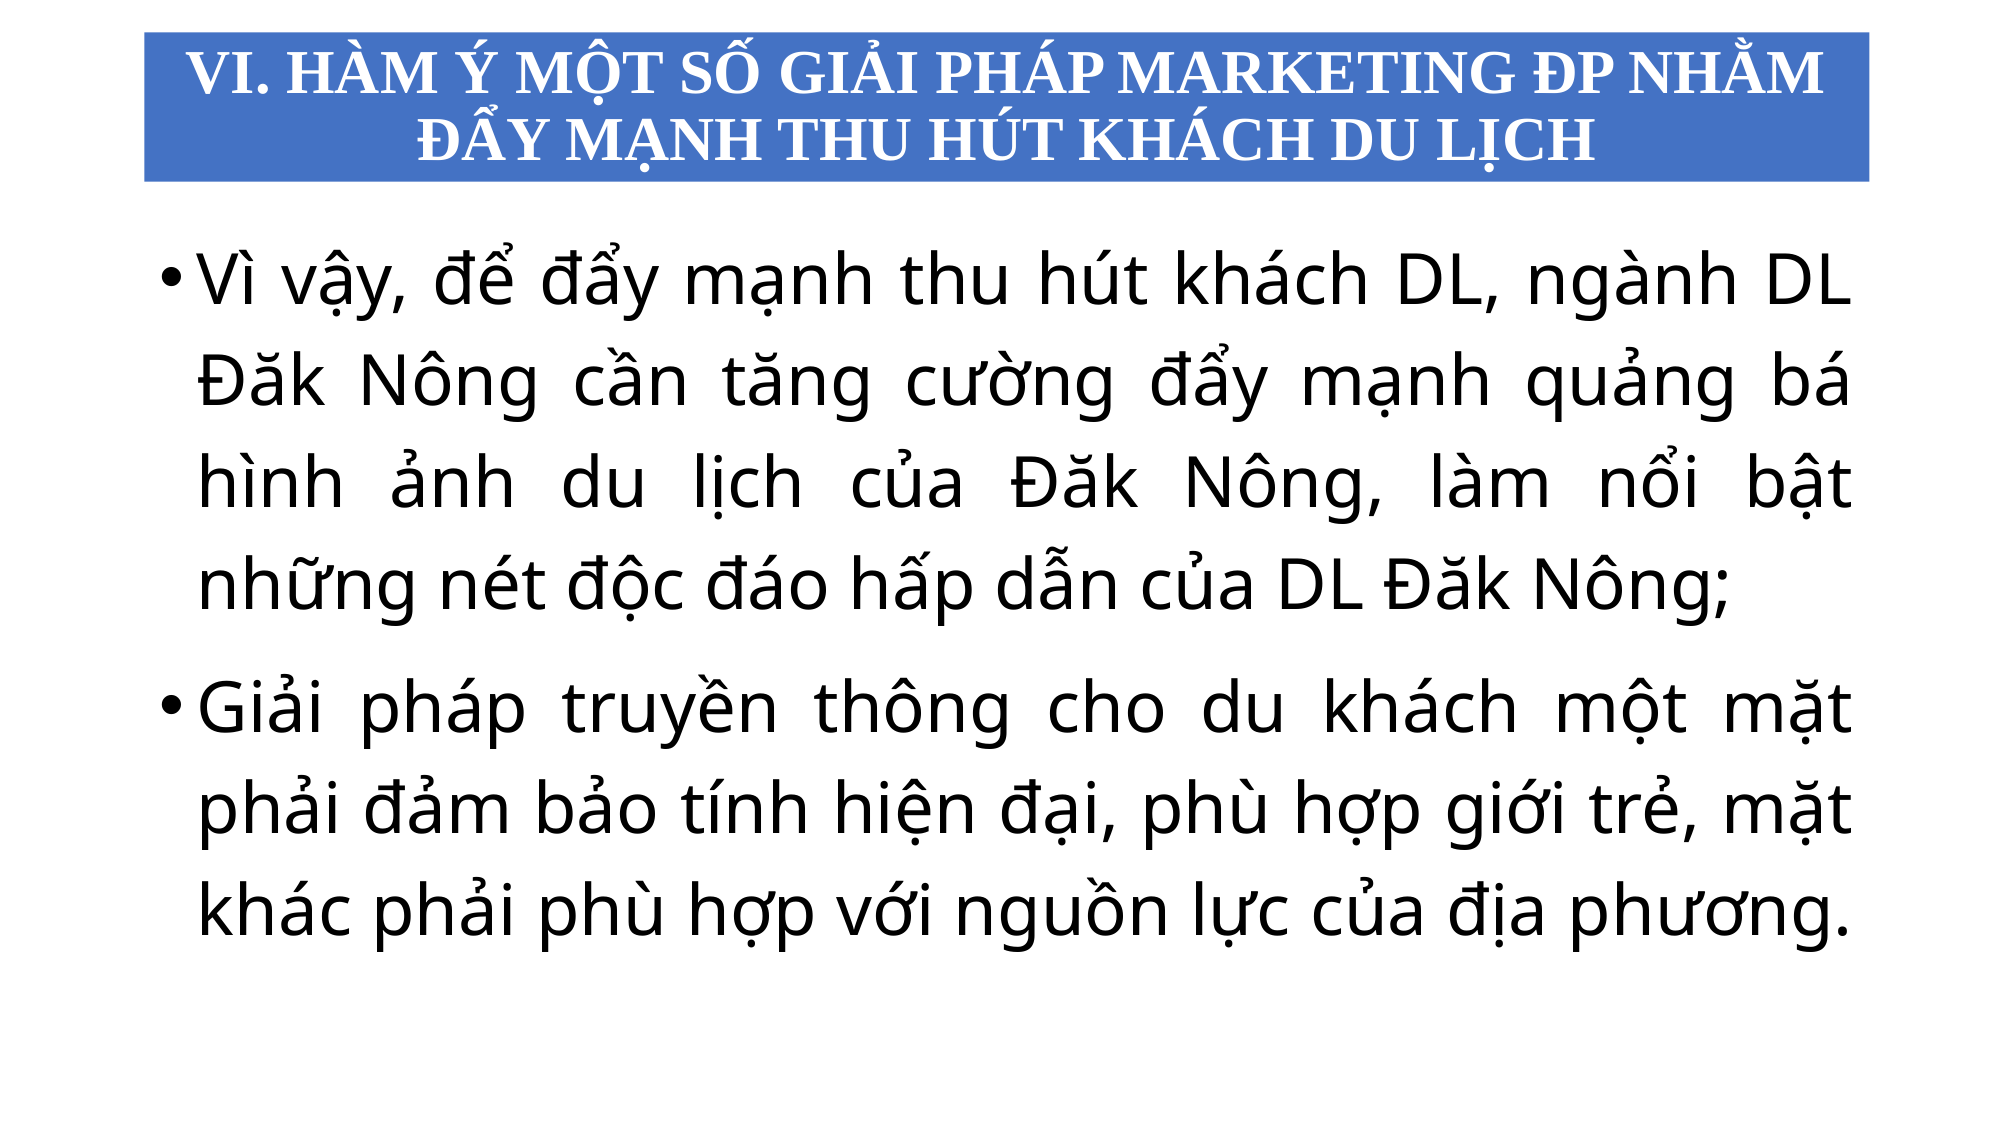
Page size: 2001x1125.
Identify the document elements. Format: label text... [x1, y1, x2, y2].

title VI. HÀM Ý MỘT SỐ GIẢI PHÁP MARKETING ĐP NHẰM ĐẨY MẠNH THU HÚT KHÁCH DU LỊCH [144, 32, 1870, 182]
list Vì vậy, để đẩy mạnh thu hút khách DL, ngành DL Đăk Nông cần tăng cường đẩy mạnh quảng bá hình ảnh du lịch của Đăk Nông, làm nổi bật những nét độc đáo hấp dẫn của DL Đăk Nông; Giải pháp truyền thông cho du khách một mặt phải đảm bảo tính hiện đại, phù hợp giới trẻ, mặt khác phải phù hợp với nguồn lực của địa phương. [144, 208, 1870, 1064]
